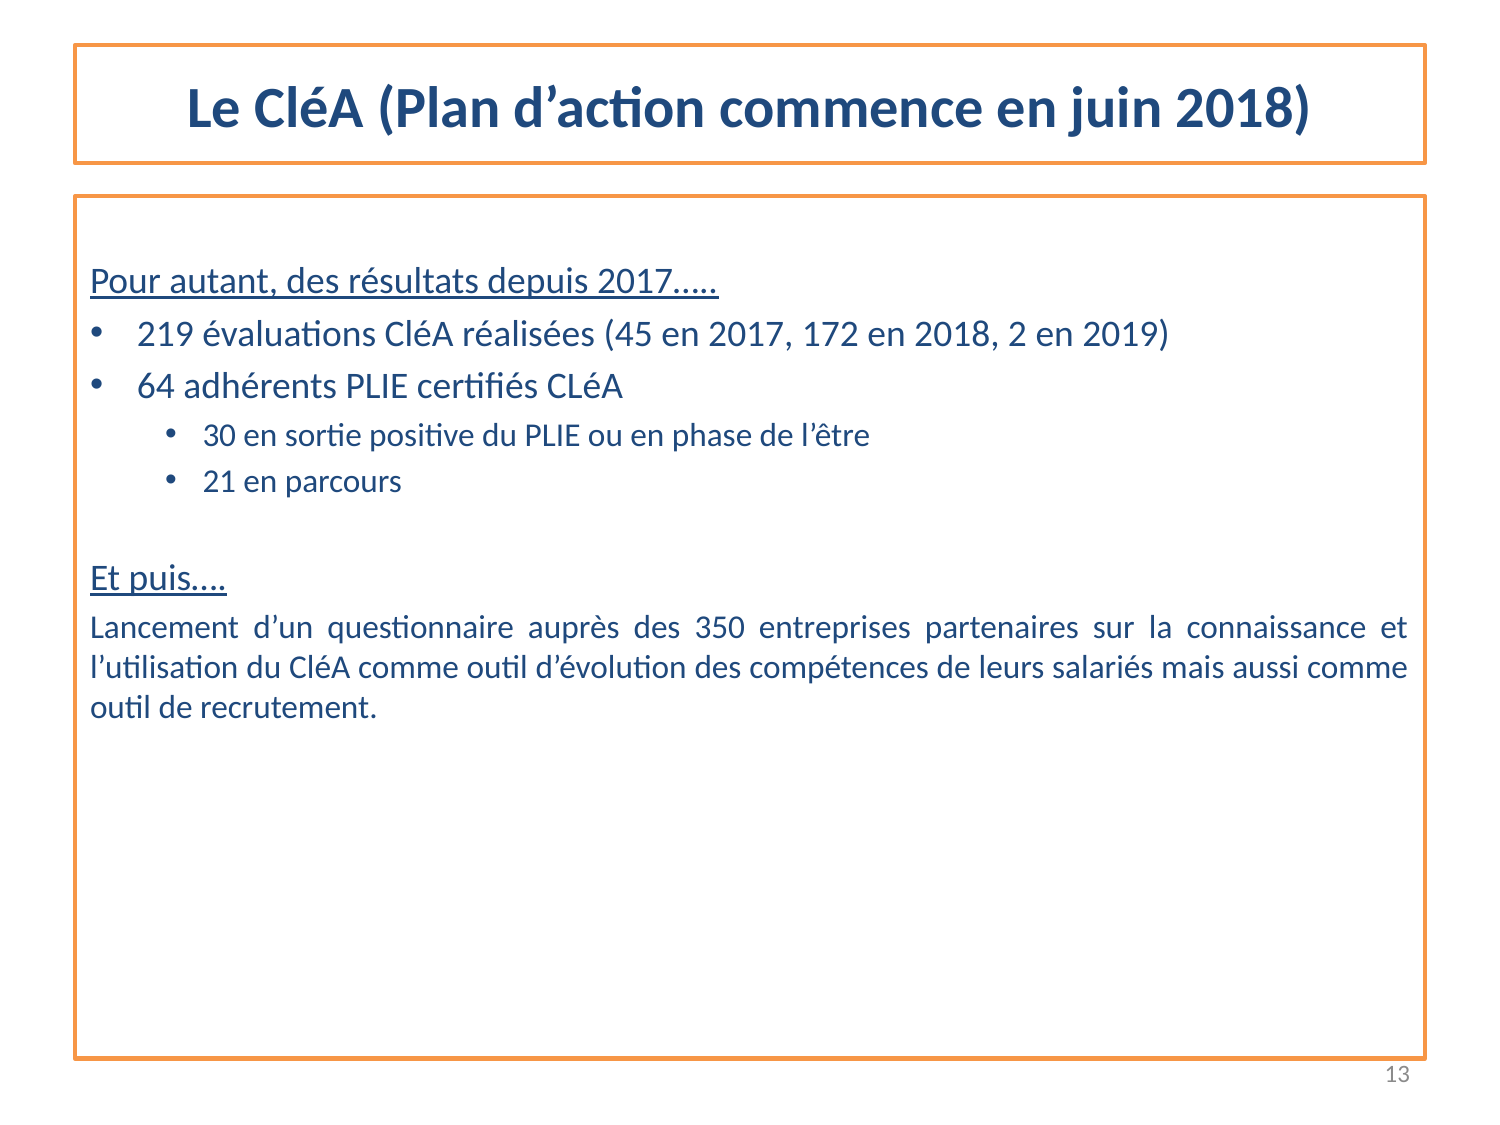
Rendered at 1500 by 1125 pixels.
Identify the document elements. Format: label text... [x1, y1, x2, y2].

title Le CléA (Plan d’action commence en juin 2018) [73, 43, 1427, 165]
list Pour autant, des résultats depuis 2017….. 219 évaluations CléA réalisées (45 en 2017, 172 en 2018, 2 en 2019) 64 adhérents PLIE certifiés CLéA 30 en sortie positive du PLIE ou en phase de l’être 21 en parcours Et puis…. Lancement d’un questionnaire auprès des 350 entreprises partenaires sur la connaissance et l’utilisation du CléA comme outil d’évolution des compétences de leurs salariés mais aussi comme outil de recrutement. [73, 194, 1427, 1061]
slide_number 13 [1074, 1042, 1425, 1103]
